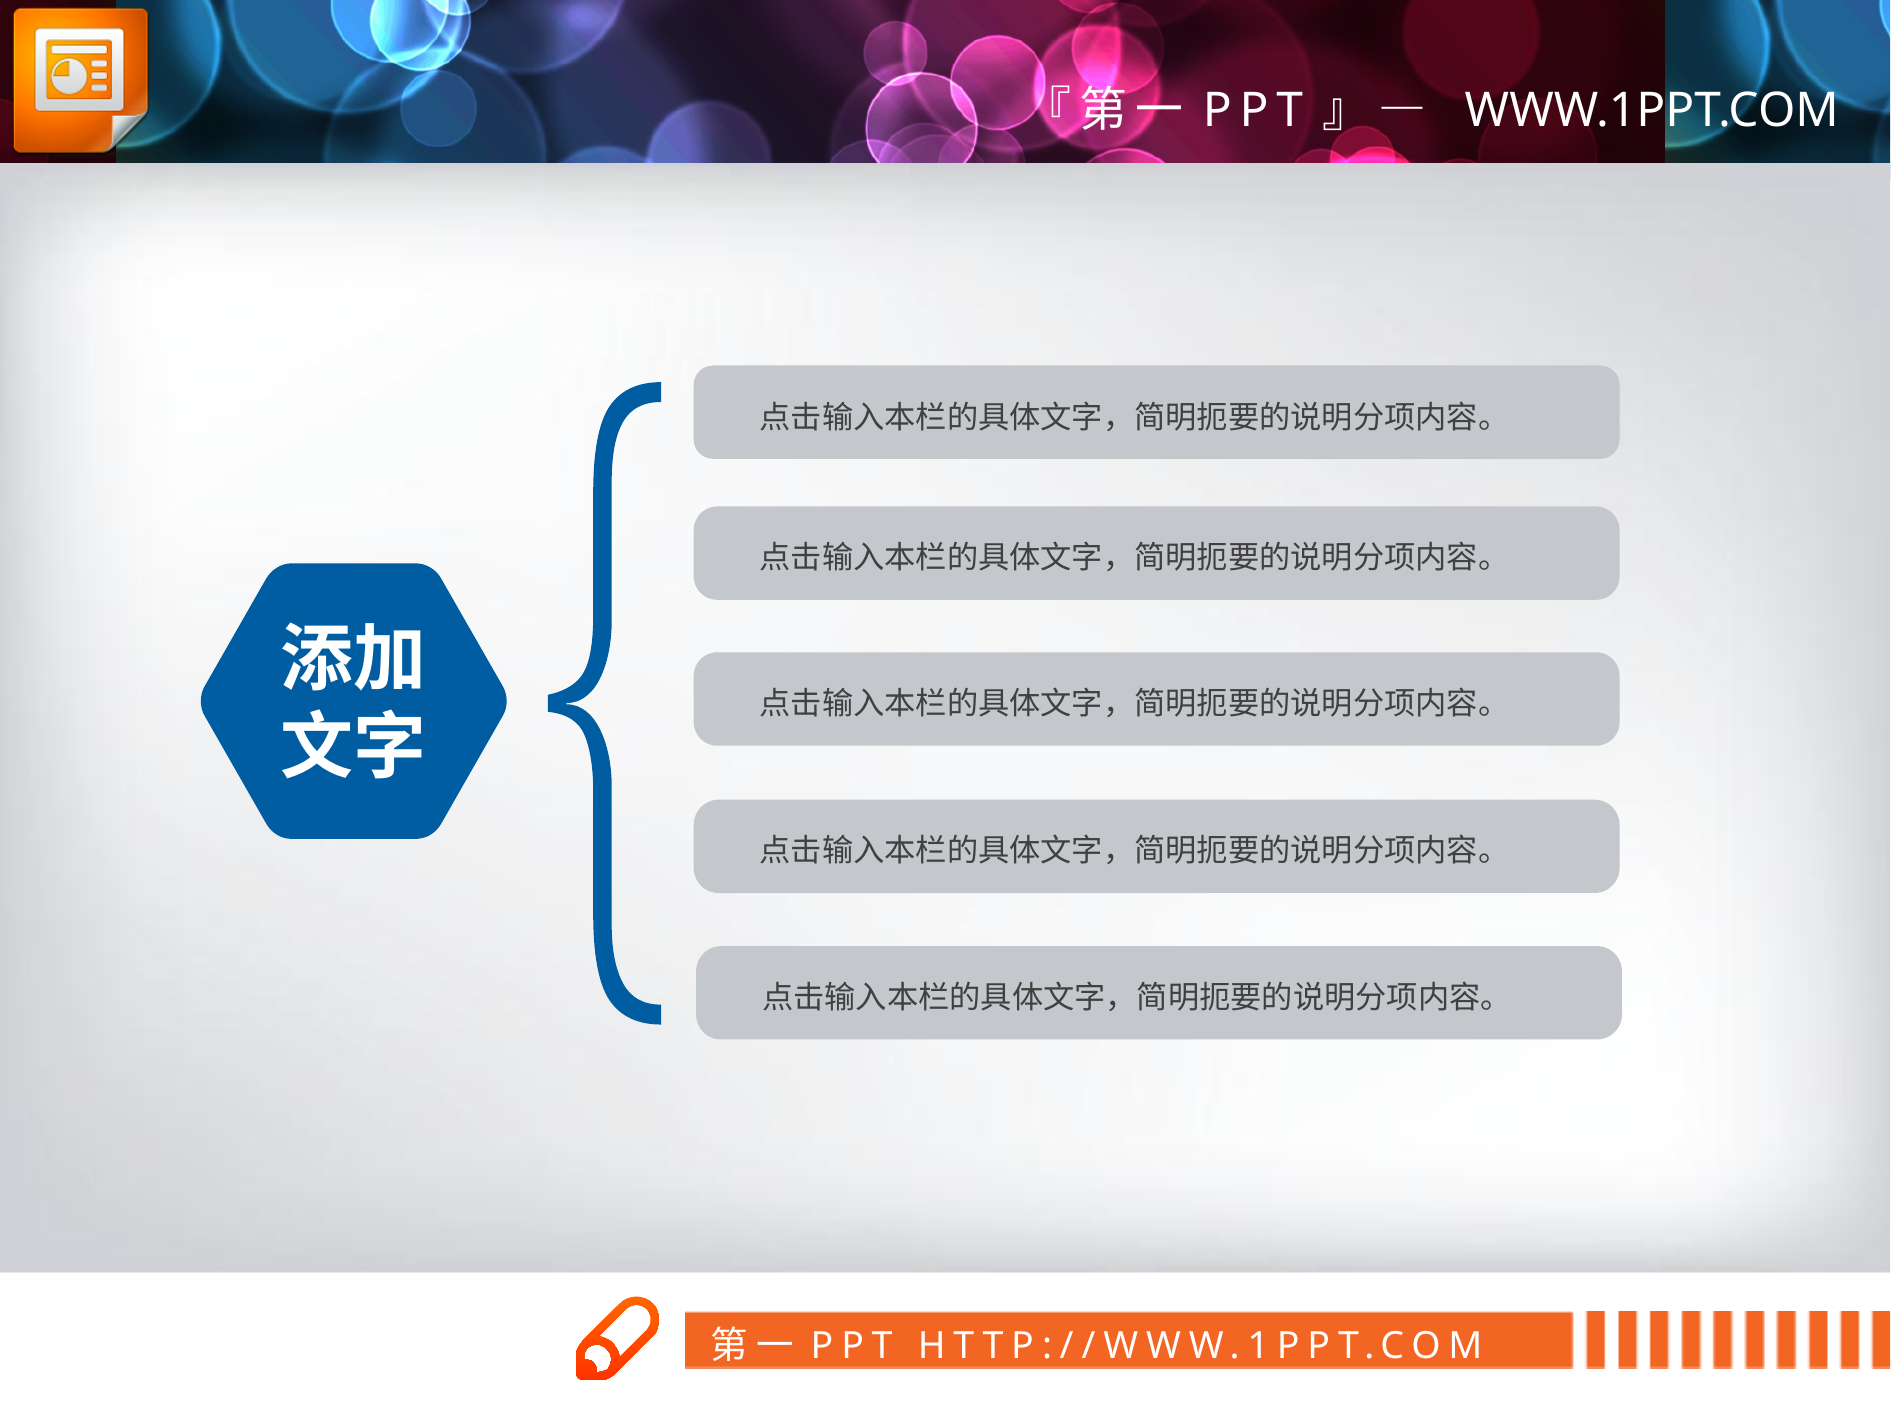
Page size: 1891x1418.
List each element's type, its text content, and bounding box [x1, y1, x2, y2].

text_box 添加文字 [259, 611, 448, 788]
text_box [696, 946, 1623, 1040]
text_box [693, 652, 1620, 746]
text_box [693, 365, 1620, 459]
text_box 点击输入本栏的具体文字，简明扼要的说明分项内容。 [759, 675, 1537, 721]
picture [0, 0, 1891, 1275]
text_box [693, 506, 1620, 600]
picture [685, 1311, 1891, 1369]
text_box [693, 799, 1620, 894]
text_box [200, 563, 507, 839]
text_box [547, 382, 662, 1025]
text_box 点击输入本栏的具体文字，简明扼要的说明分项内容。 [761, 969, 1539, 1015]
text_box 点击输入本栏的具体文字，简明扼要的说明分项内容。 [759, 530, 1537, 576]
text_box 点击输入本栏的具体文字，简明扼要的说明分项内容。 [759, 390, 1537, 436]
text_box 点击输入本栏的具体文字，简明扼要的说明分项内容。 [759, 823, 1537, 869]
